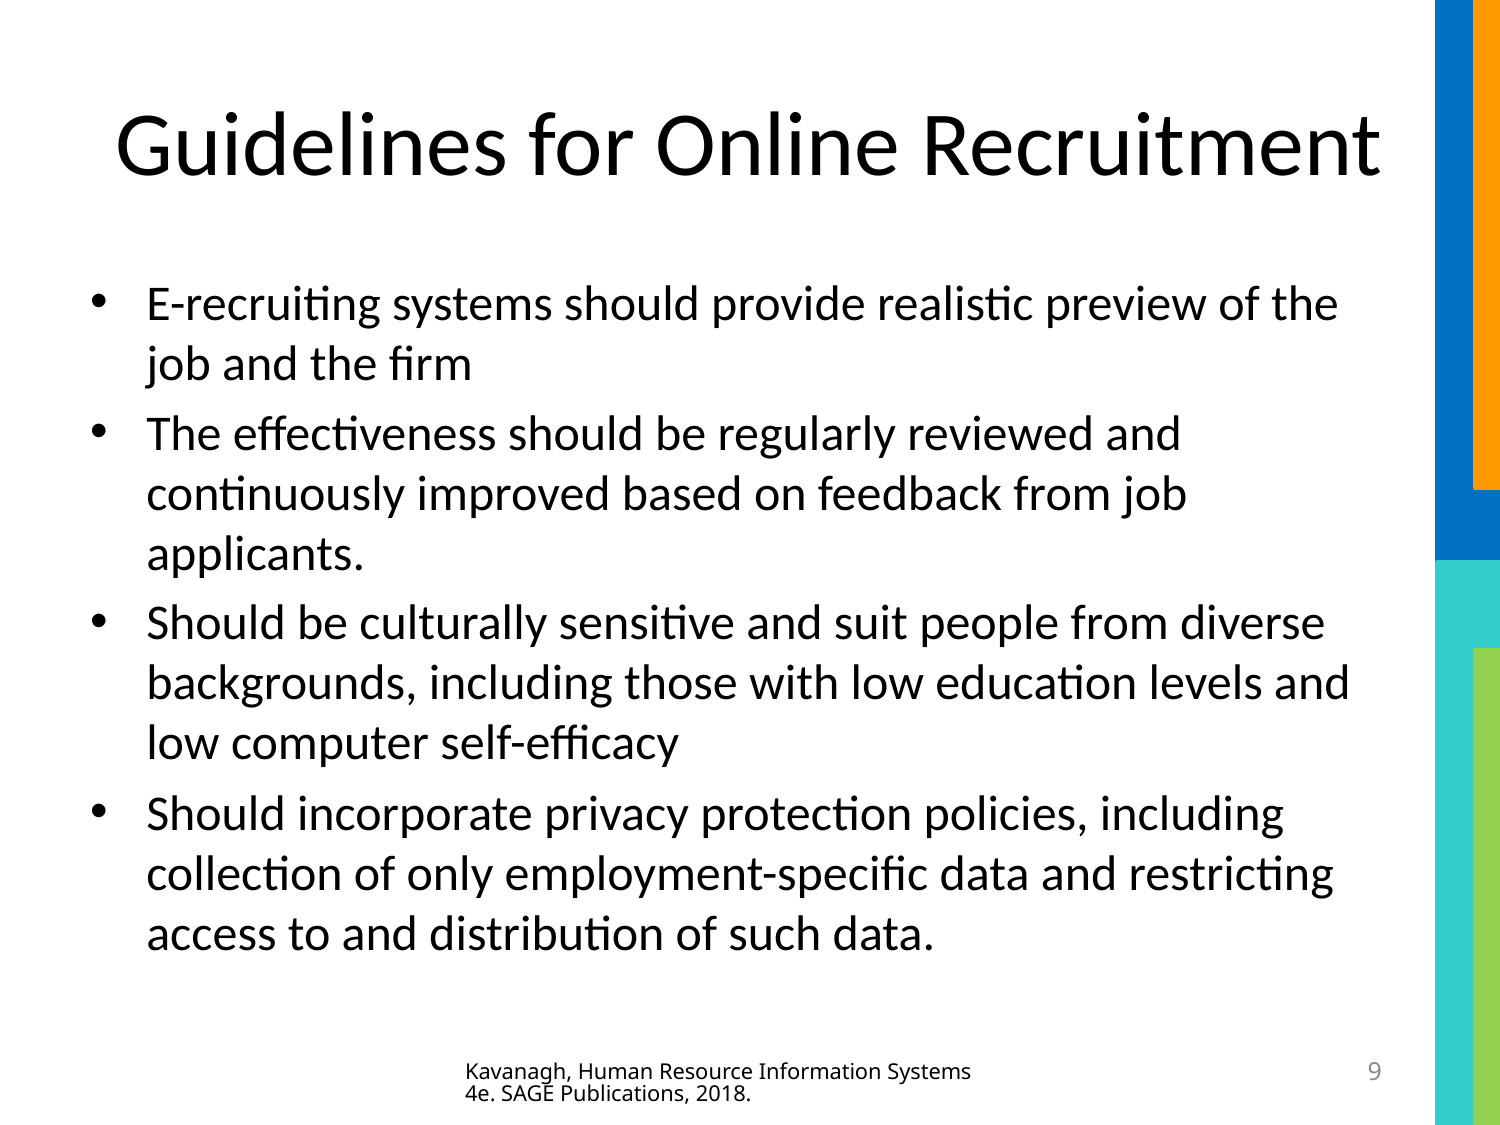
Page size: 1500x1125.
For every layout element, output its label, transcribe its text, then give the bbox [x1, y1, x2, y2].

list E-recruiting systems should provide realistic preview of the job and the firm The effectiveness should be regularly reviewed and continuously improved based on feedback from job applicants. Should be culturally sensitive and suit people from diverse backgrounds, including those with low education levels and low computer self-efficacy Should incorporate privacy protection policies, including collection of only employment-specific data and restricting access to and distribution of such data. [75, 262, 1425, 1005]
footer Kavanagh, Human Resource Information Systems 4e. SAGE Publications, 2018. [450, 1042, 1004, 1103]
title Guidelines for Online Recruitment [75, 45, 1425, 233]
slide_number 9 [1059, 1042, 1397, 1103]
